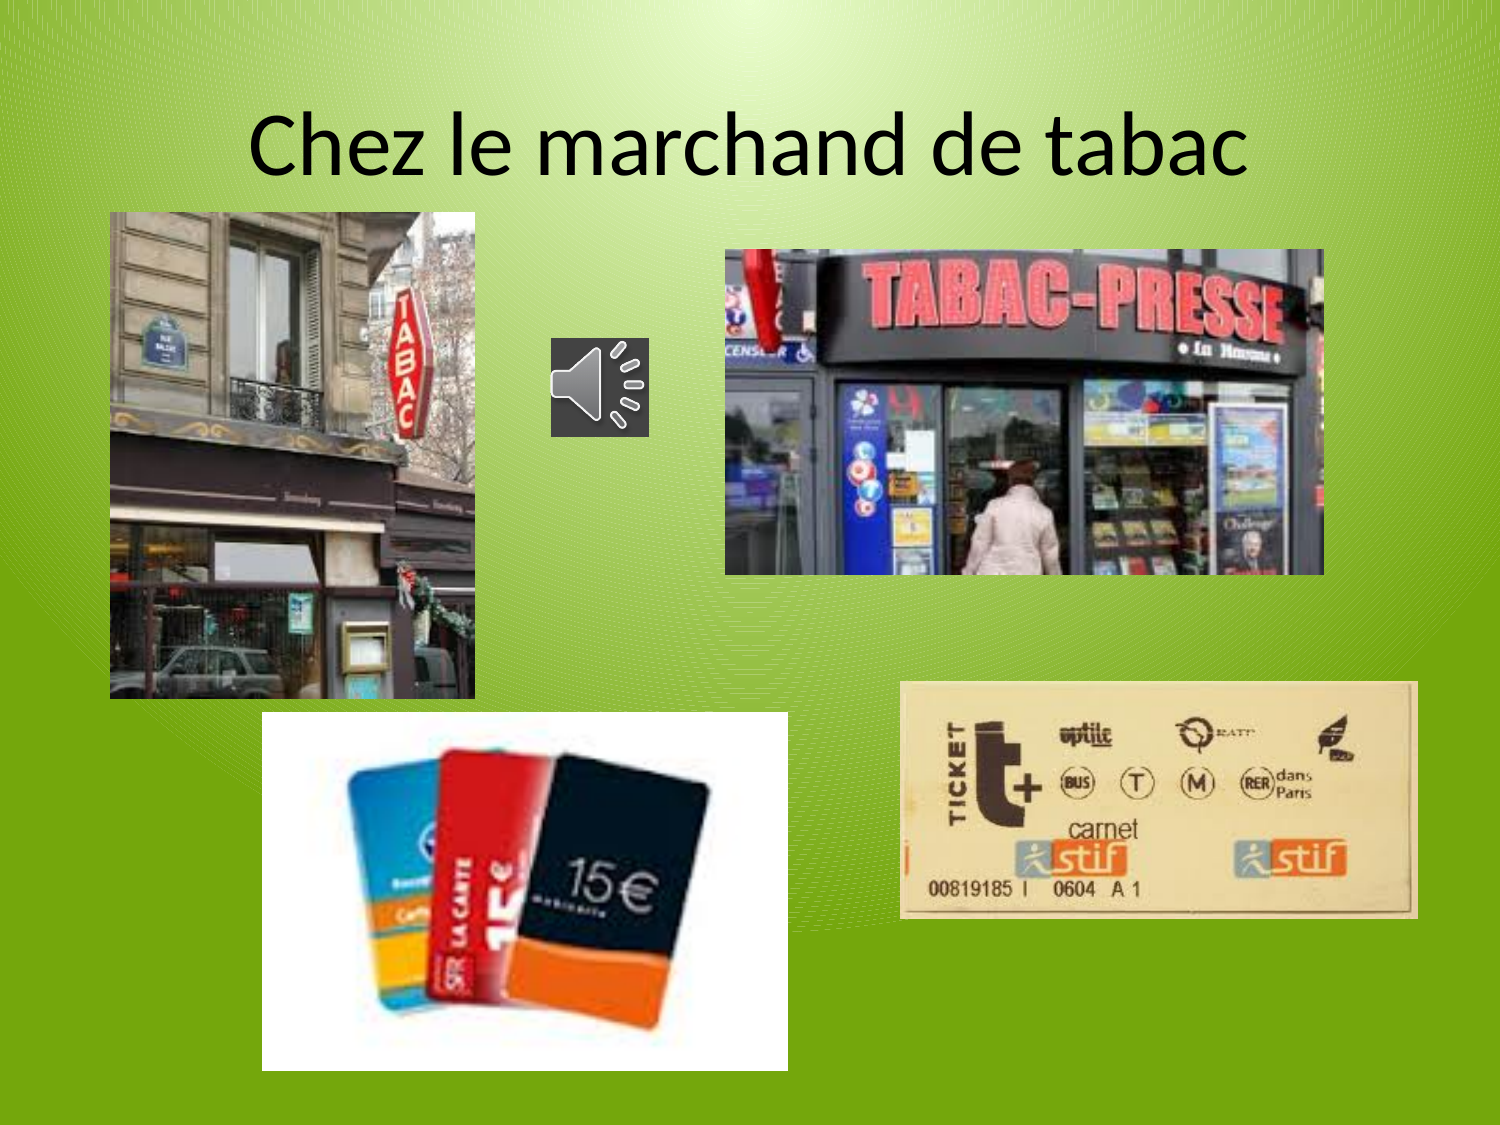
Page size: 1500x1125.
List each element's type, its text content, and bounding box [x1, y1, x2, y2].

picture [262, 712, 788, 1071]
title Chez le marchand de tabac [75, 45, 1425, 233]
picture [899, 680, 1418, 919]
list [724, 249, 1324, 576]
picture [549, 337, 651, 438]
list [110, 212, 476, 699]
